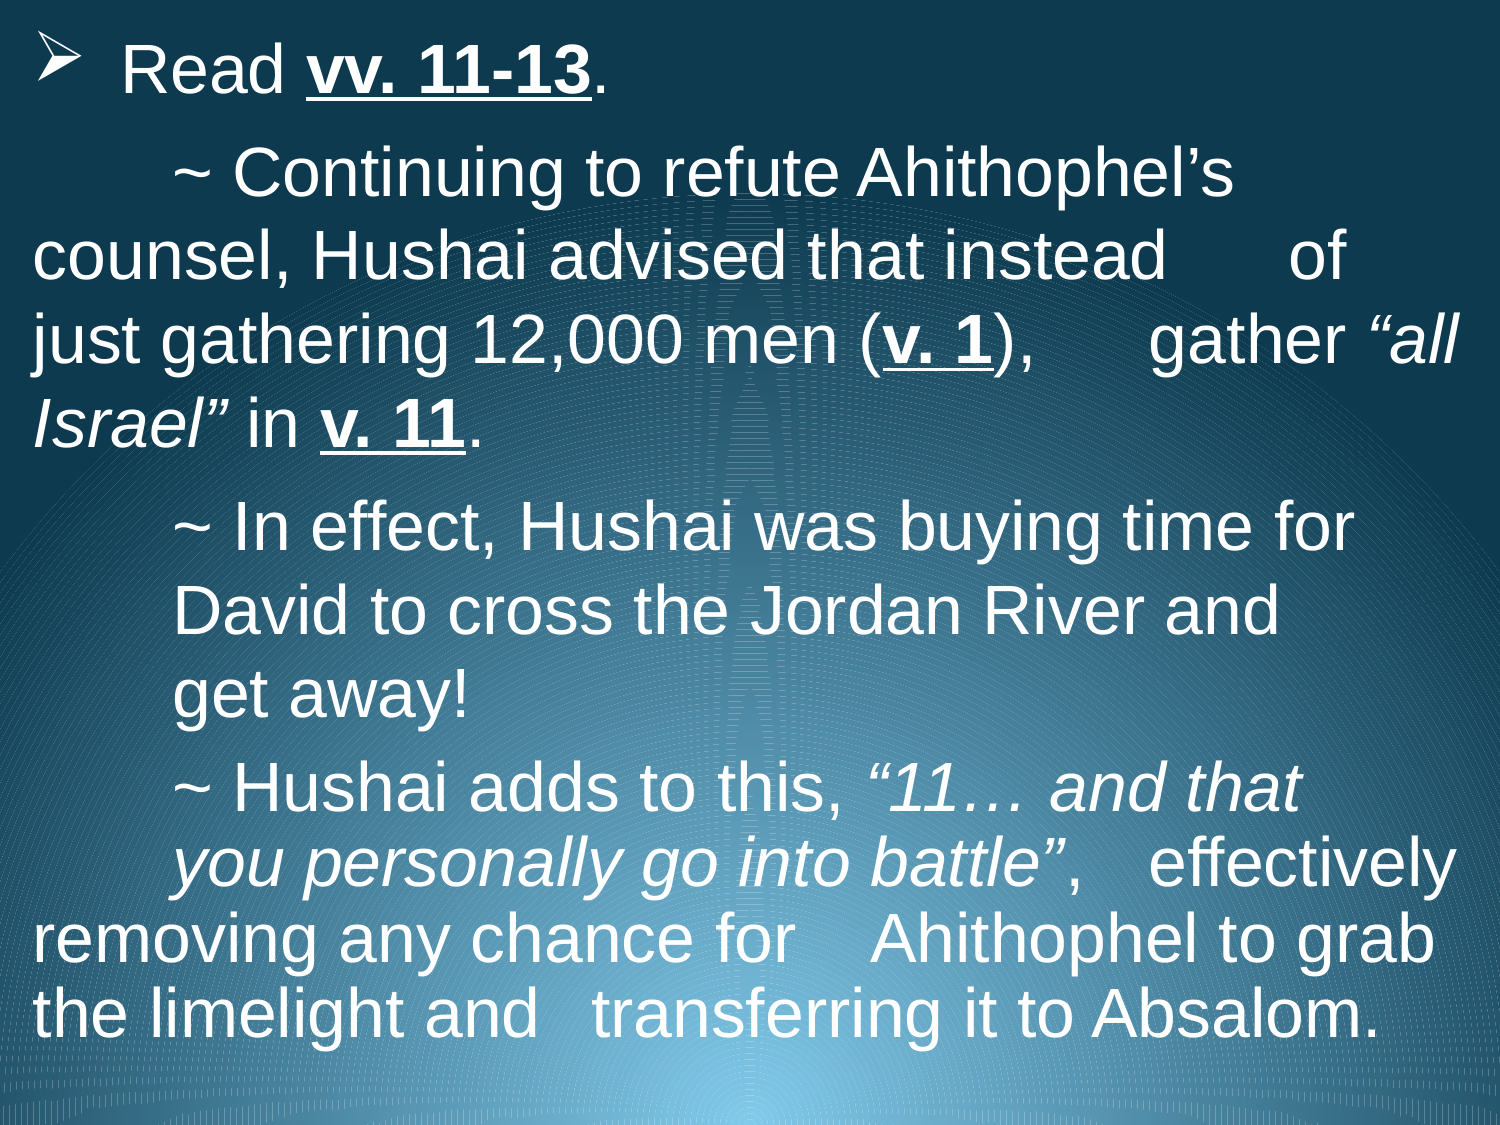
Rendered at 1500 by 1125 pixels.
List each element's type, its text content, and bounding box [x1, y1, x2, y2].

subtitle Read vv. 11-13. ~ Continuing to refute Ahithophel’s counsel, Hushai advised that instead of just gathering 12,000 men (v. 1), gather “all Israel” in v. 11. ~ In effect, Hushai was buying time for David to cross the Jordan River and get away! ~ Hushai adds to this, “11… and that you personally go into battle”, effectively removing any chance for Ahithophel to grab the limelight and transferring it to Absalom. [18, 16, 1482, 1109]
